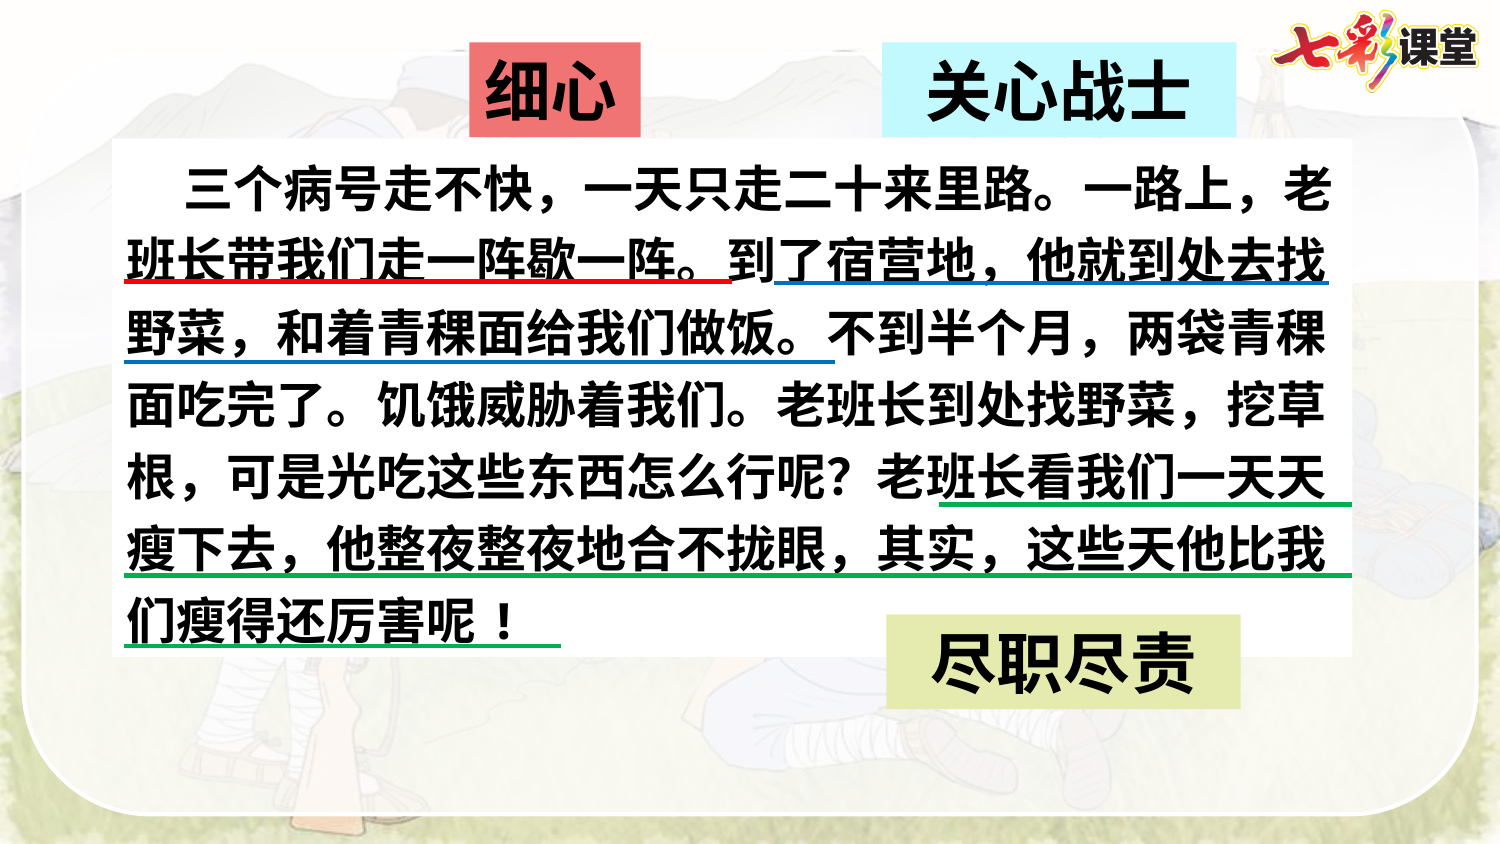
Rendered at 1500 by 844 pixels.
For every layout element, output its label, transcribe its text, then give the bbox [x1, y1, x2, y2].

text_box 关心战士 [882, 42, 1237, 138]
text_box 细心 [469, 42, 641, 138]
picture [0, 0, 1500, 844]
text_box 尽职尽责 [886, 614, 1241, 710]
text_box 三个病号走不快，一天只走二十来里路。一路上，老班长带我们走一阵歇一阵。到了宿营地，他就到处去找野菜，和着青稞面给我们做饭。不到半个月，两袋青稞面吃完了。饥饿威胁着我们。老班长到处找野菜，挖草根，可是光吃这些东西怎么行呢？老班长看我们一天天瘦下去，他整夜整夜地合不拢眼，其实，这些天他比我们瘦得还厉害呢! [112, 138, 1353, 657]
